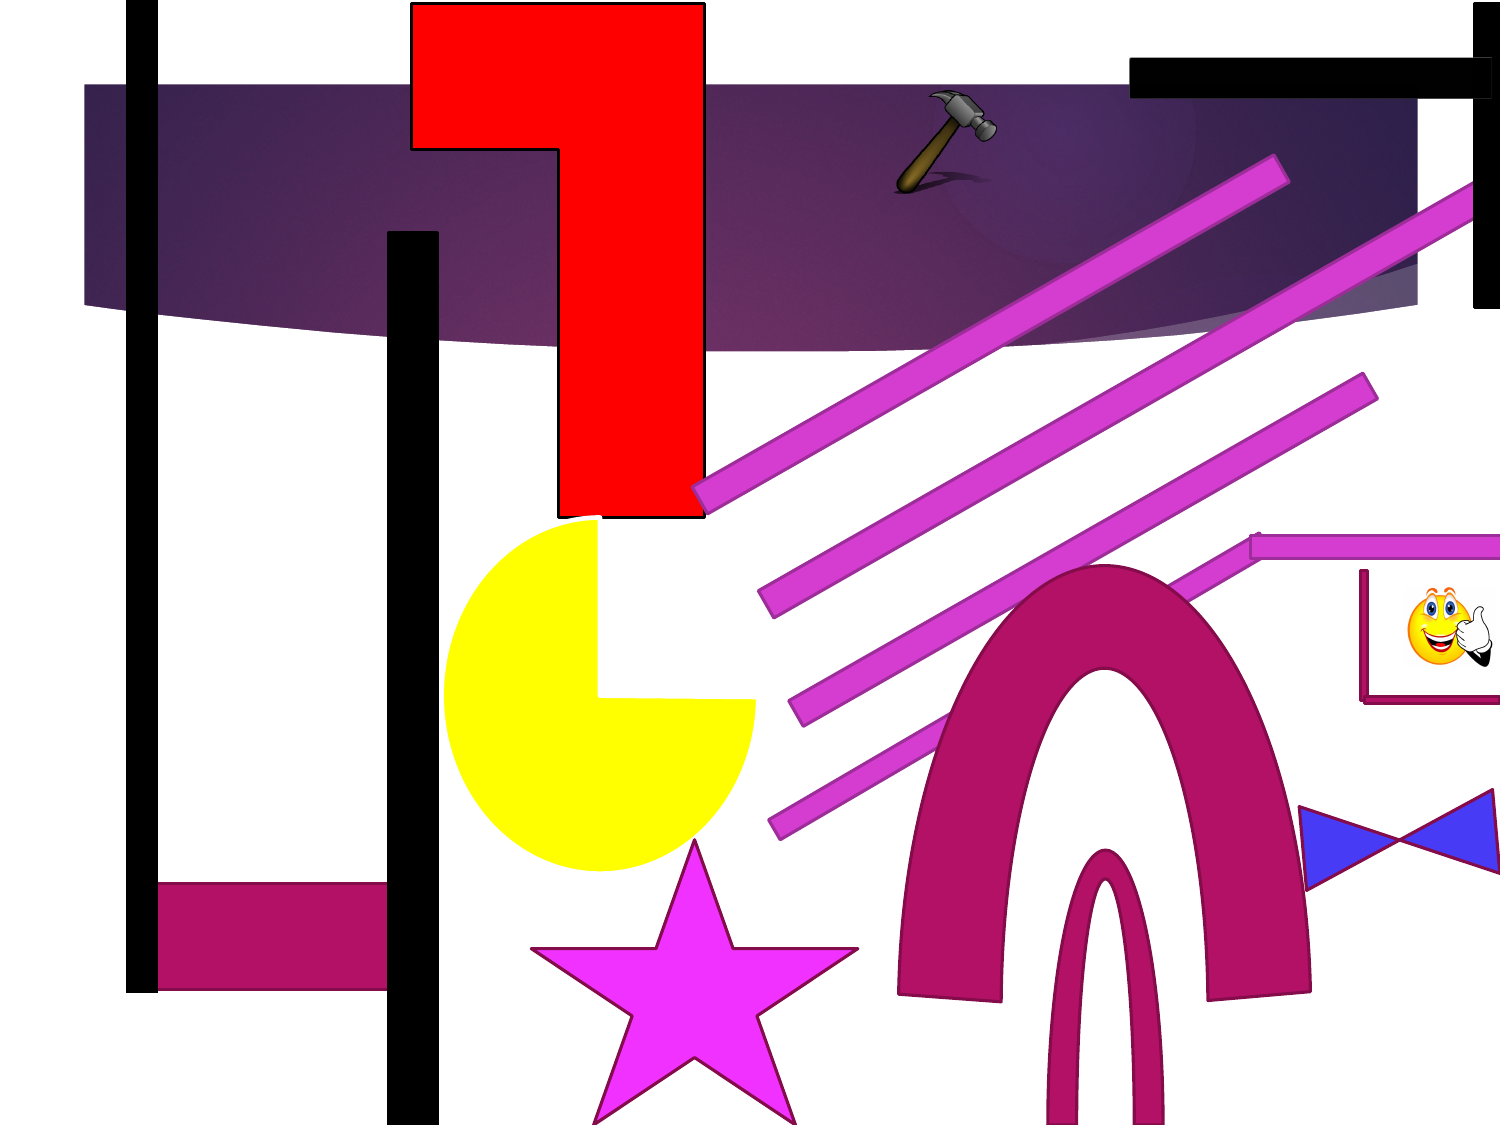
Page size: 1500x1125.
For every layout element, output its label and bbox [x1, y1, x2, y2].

picture [1130, 0, 1492, 259]
picture [894, 90, 998, 194]
text_box [529, 838, 860, 1125]
text_box [1168, 537, 1262, 602]
text_box [897, 564, 1312, 1004]
text_box [1297, 788, 1500, 892]
text_box [387, 231, 439, 1125]
text_box [1359, 569, 1369, 702]
text_box [767, 712, 949, 842]
text_box [1046, 848, 1165, 1125]
text_box [690, 153, 1284, 516]
text_box [162, 882, 387, 991]
text_box [1473, 2, 1500, 309]
text_box [1363, 695, 1500, 705]
text_box [756, 181, 1473, 620]
text_box [439, 515, 761, 876]
picture [125, 0, 158, 993]
text_box [1249, 534, 1500, 560]
picture [1404, 587, 1496, 667]
text_box [410, 2, 706, 519]
text_box [787, 371, 1379, 728]
